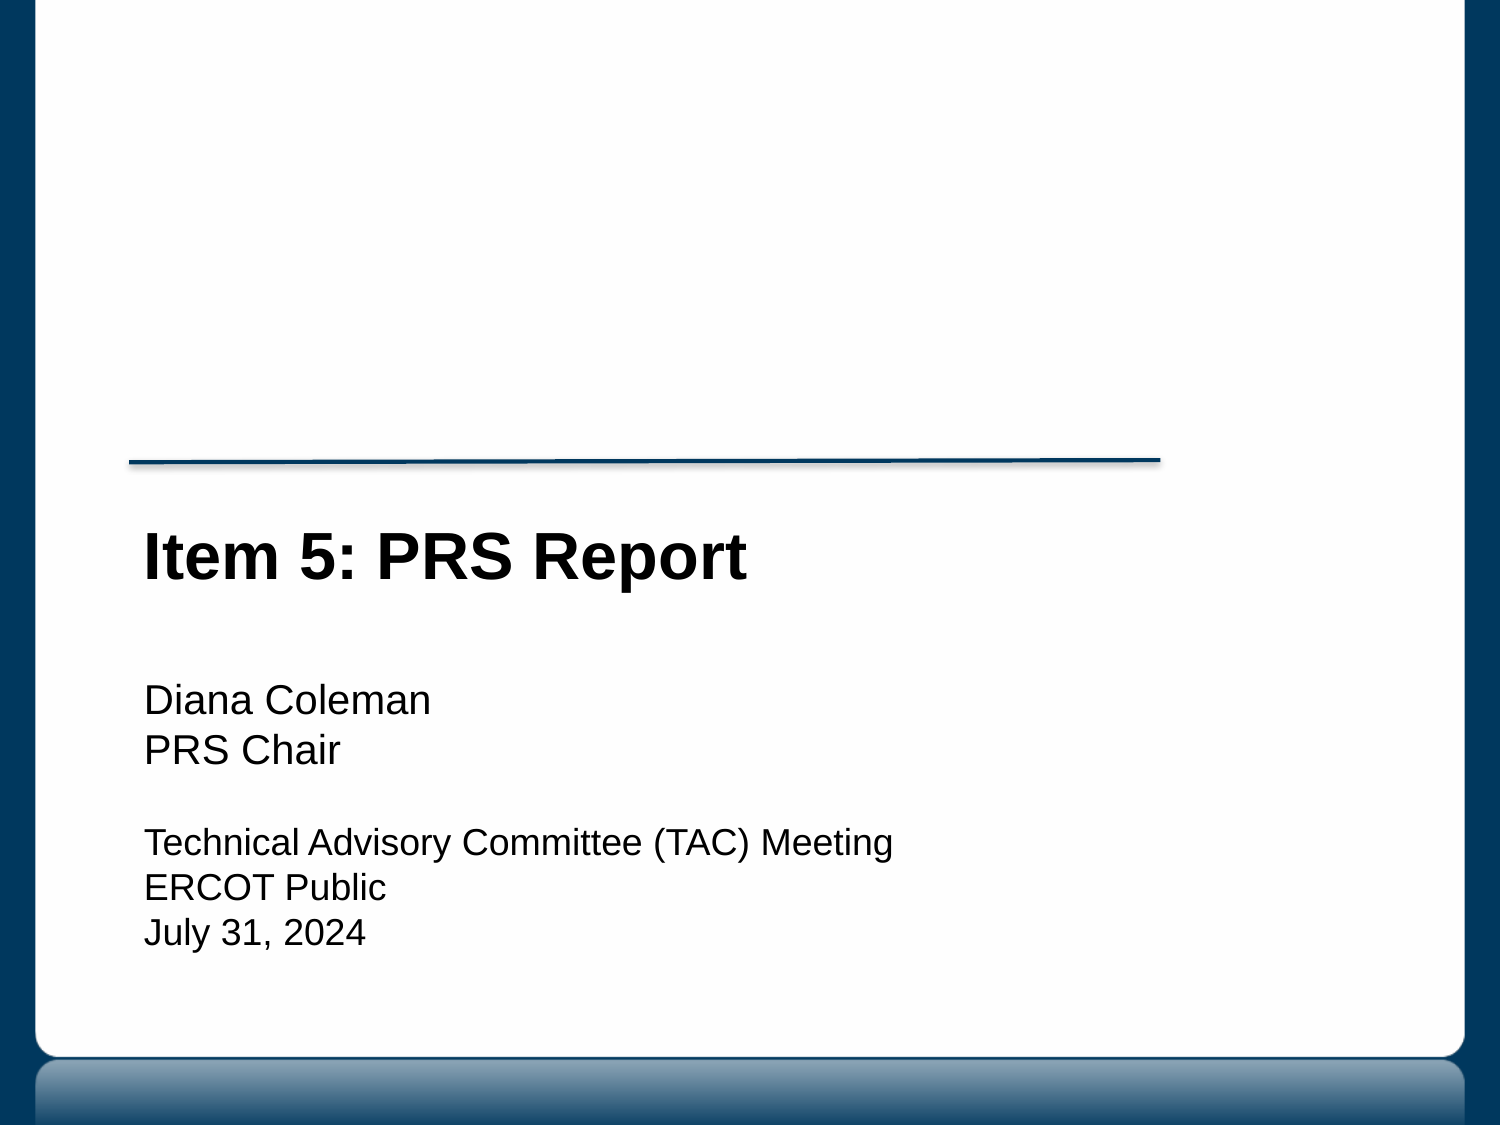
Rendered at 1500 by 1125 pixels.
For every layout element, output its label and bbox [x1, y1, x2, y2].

picture [35, 0, 1465, 1125]
text_box [128, 459, 1367, 931]
